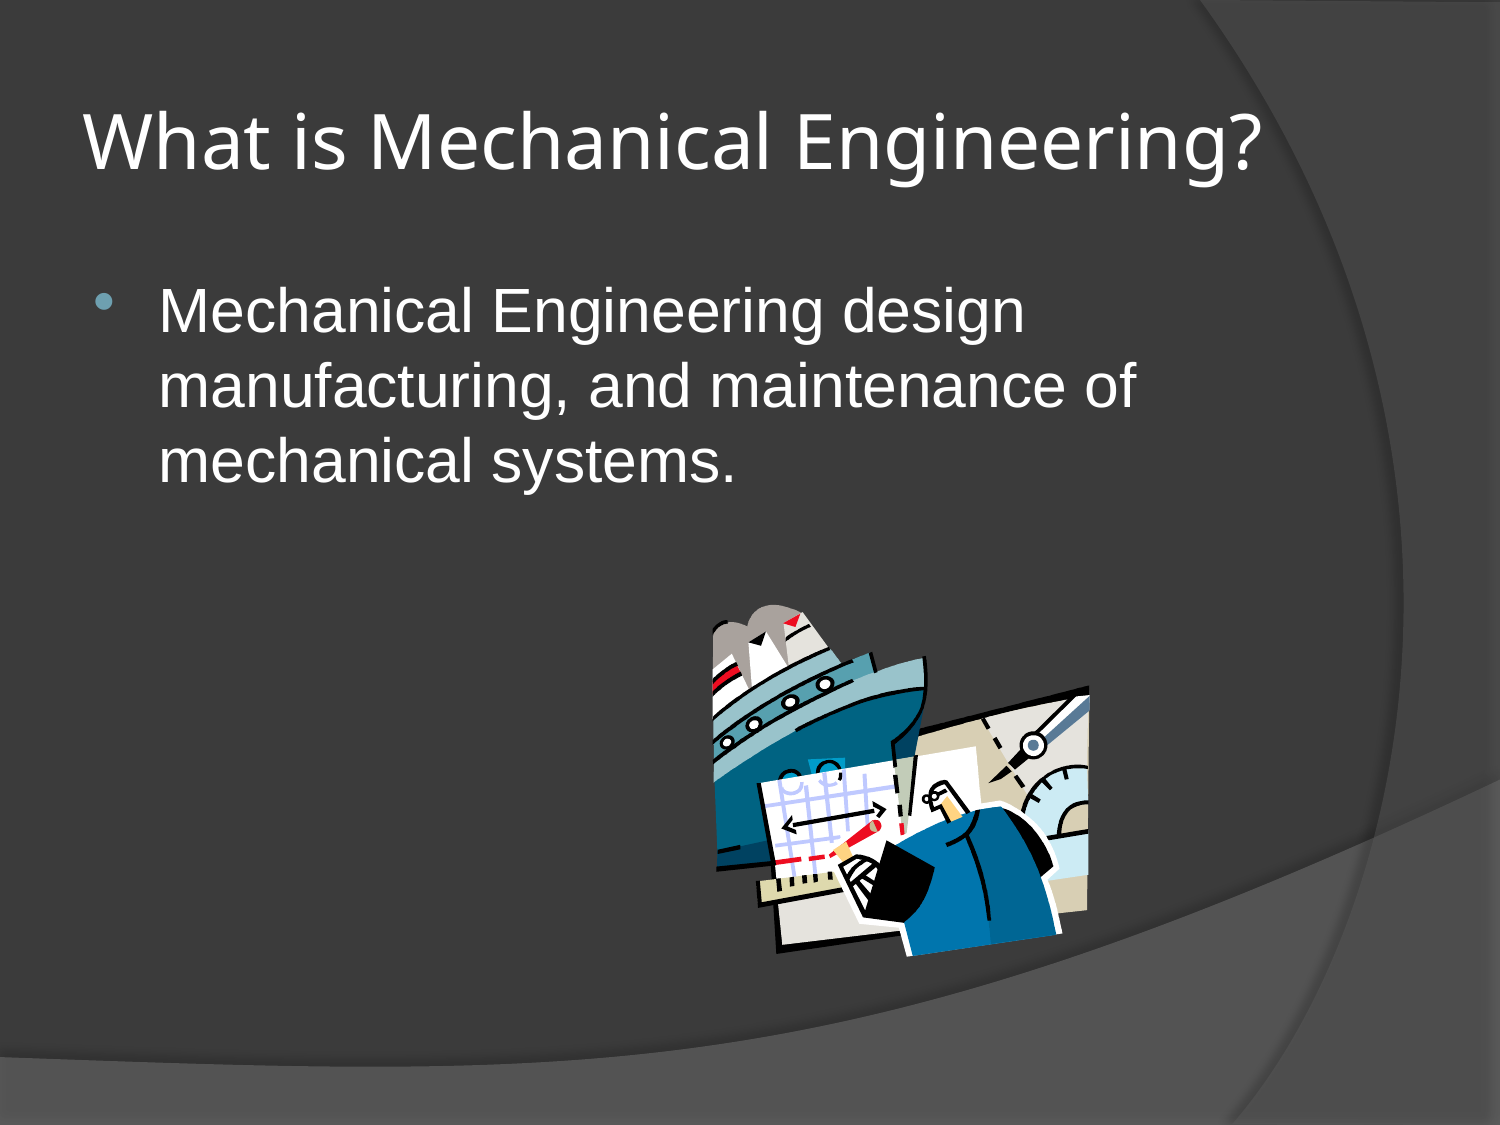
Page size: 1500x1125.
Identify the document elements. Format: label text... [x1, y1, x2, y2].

list Mechanical Engineering design manufacturing, and maintenance of mechanical systems. [75, 262, 1300, 1005]
picture [712, 599, 1095, 962]
title What is Mechanical Engineering? [75, 45, 1300, 233]
